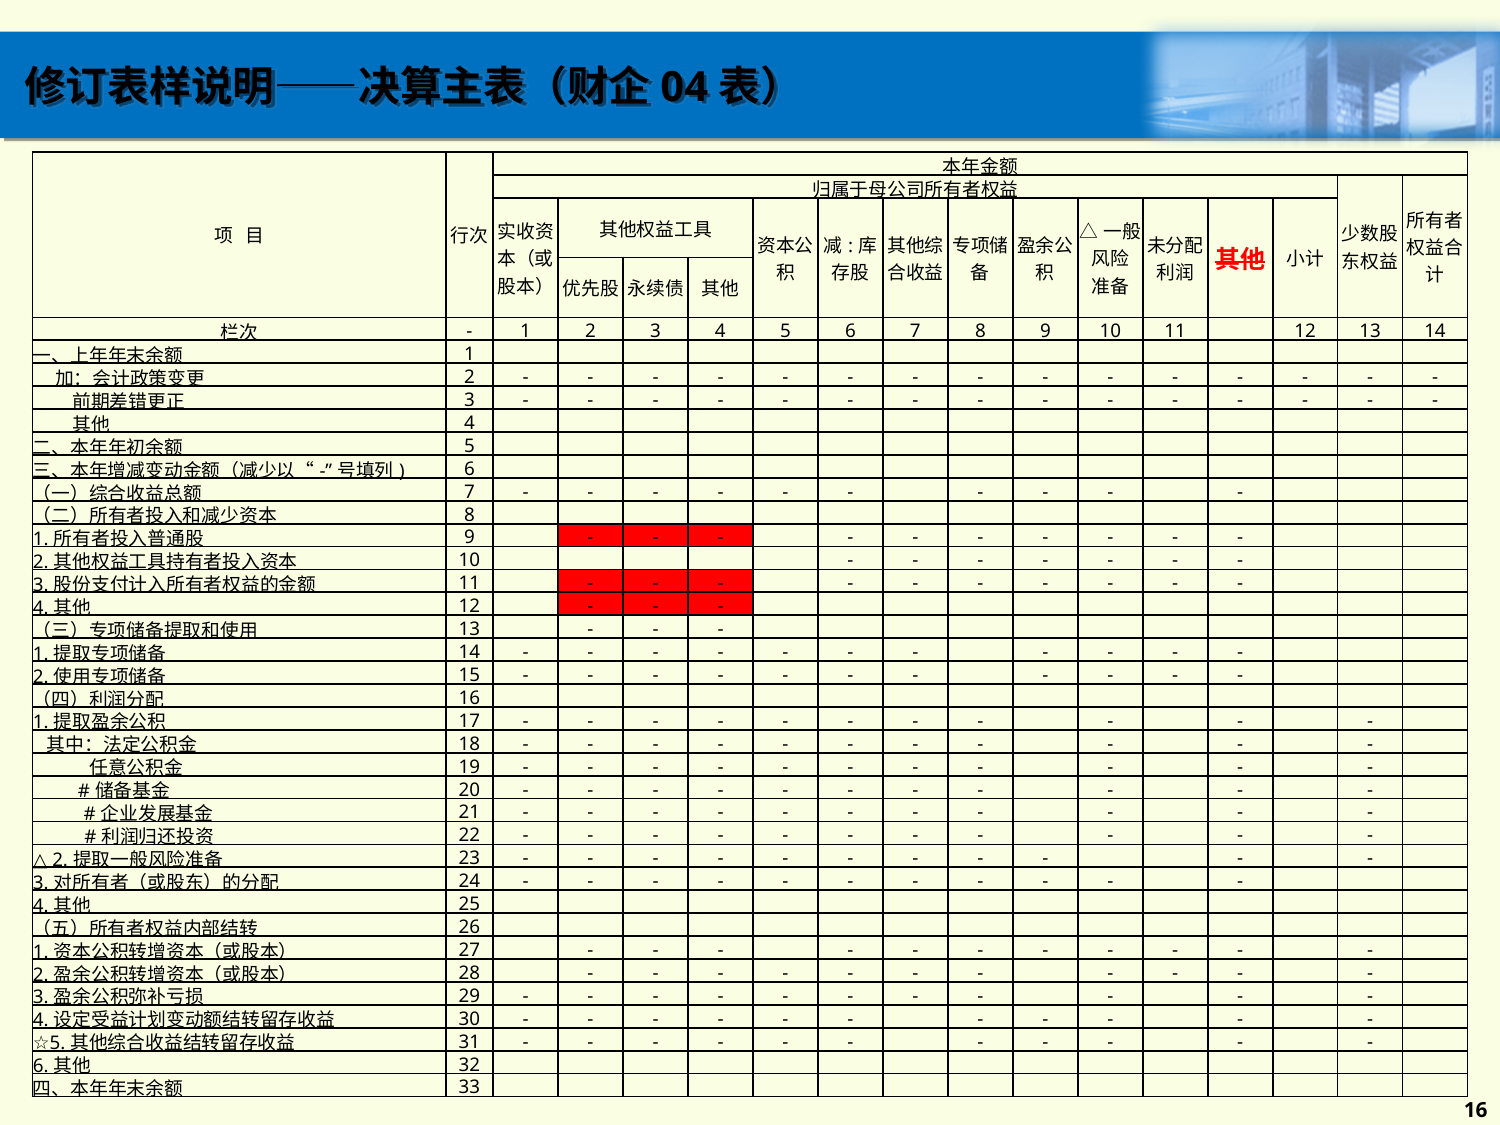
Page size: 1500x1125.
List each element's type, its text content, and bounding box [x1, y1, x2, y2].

table_cell - [1338, 754, 1402, 775]
table_cell [1209, 318, 1272, 339]
table_cell - [689, 845, 752, 866]
table_cell [884, 479, 947, 500]
table_cell - [1209, 731, 1272, 752]
table_cell - [689, 616, 752, 637]
table_cell - [1338, 822, 1402, 844]
table_cell - [559, 525, 622, 546]
table_cell 2 [559, 318, 622, 339]
table_cell - [689, 1029, 752, 1050]
table_cell - [1079, 479, 1142, 500]
table_cell [1079, 845, 1142, 866]
table_cell [1014, 983, 1077, 1004]
table_cell [1338, 891, 1402, 912]
table_cell [494, 456, 557, 477]
table_cell [949, 410, 1012, 431]
table_cell - [1014, 662, 1077, 683]
table_cell [1144, 341, 1207, 362]
table_cell 31 [447, 1029, 492, 1050]
table_cell [559, 685, 622, 706]
table_cell [1144, 502, 1207, 523]
table_cell [1209, 891, 1272, 912]
table_cell - [1079, 868, 1142, 889]
table_cell - [754, 868, 817, 889]
table_cell - [624, 1029, 687, 1050]
table_cell [689, 547, 752, 569]
table_cell [1403, 639, 1467, 660]
table_cell [1144, 479, 1207, 500]
table_cell [494, 433, 557, 454]
table_cell 优先股 [559, 258, 622, 317]
table_cell 18 [447, 731, 492, 752]
table_cell - [754, 639, 817, 660]
table_cell 23 [447, 845, 492, 866]
table_cell [1338, 1052, 1402, 1073]
table_cell - [559, 731, 622, 752]
table_cell 7 [884, 318, 947, 339]
table_cell [1274, 479, 1337, 500]
table_cell [559, 1052, 622, 1073]
table_cell - [1079, 639, 1142, 660]
table_cell - [559, 593, 622, 614]
table_cell [624, 433, 687, 454]
table_cell [1274, 891, 1337, 912]
table_cell - [624, 593, 687, 614]
table_cell - [949, 937, 1012, 958]
table_cell [1274, 639, 1337, 660]
table_cell - [494, 822, 557, 844]
table_cell - [1209, 960, 1272, 981]
table_cell [1338, 868, 1402, 889]
table_cell [559, 456, 622, 477]
table_cell [1403, 960, 1467, 981]
table_cell [819, 914, 882, 935]
table_cell - [884, 570, 947, 591]
table_cell [1338, 410, 1402, 431]
table_cell [1274, 1074, 1337, 1096]
table_cell 其他 [33, 410, 445, 431]
table_cell 11 [447, 570, 492, 591]
table_cell [1079, 502, 1142, 523]
table_cell [1209, 593, 1272, 614]
table_cell 16 [447, 685, 492, 706]
table_cell [624, 1074, 687, 1096]
table_cell [754, 593, 817, 614]
table_cell 三、本年增减变动金额（减少以“-”号填列) [33, 456, 445, 477]
table_cell - [819, 983, 882, 1004]
table_cell [1209, 1074, 1272, 1096]
table_cell [1014, 731, 1077, 752]
table_cell [1079, 456, 1142, 477]
table_cell - [494, 1006, 557, 1027]
table_cell [1338, 525, 1402, 546]
table_cell [754, 410, 817, 431]
table_cell 其他综合收益 [884, 199, 947, 317]
table_cell - [689, 868, 752, 889]
table_cell - [1079, 1029, 1142, 1050]
table_cell - [1403, 364, 1467, 385]
table_cell - [559, 479, 622, 500]
table_cell - [1338, 960, 1402, 981]
table_cell - [884, 754, 947, 775]
table_cell - [1014, 570, 1077, 591]
table_header 本年金额 [494, 153, 1467, 174]
table_cell 任意公积金 [33, 754, 445, 775]
table_cell [884, 1029, 947, 1050]
table_cell - [1014, 639, 1077, 660]
table_cell [754, 525, 817, 546]
table_cell [624, 410, 687, 431]
table_cell [689, 1052, 752, 1073]
table_cell - [1209, 845, 1272, 866]
table_cell 其他 [689, 258, 752, 317]
table_cell [1403, 616, 1467, 637]
table_cell [494, 547, 557, 569]
table_cell [1144, 914, 1207, 935]
title 修订表样说明——决算主表（财企04表） [9, 52, 1136, 255]
table_cell [1403, 868, 1467, 889]
table_cell - [1338, 845, 1402, 866]
table_cell [689, 433, 752, 454]
table_cell - [559, 777, 622, 798]
table_cell △ 2.提取一般风险准备 [33, 845, 445, 866]
table_cell [1403, 570, 1467, 591]
table_cell - [559, 1006, 622, 1027]
table_cell - [494, 845, 557, 866]
table_cell 27 [447, 937, 492, 958]
table_cell [1274, 593, 1337, 614]
table_cell - [559, 799, 622, 821]
table_cell [1403, 777, 1467, 798]
table_cell - [949, 868, 1012, 889]
table_cell - [689, 937, 752, 958]
table_cell - [1144, 937, 1207, 958]
table_cell [494, 937, 557, 958]
table_cell [1403, 685, 1467, 706]
table_cell [1274, 822, 1337, 844]
table_cell - [819, 960, 882, 981]
table_cell - [754, 754, 817, 775]
table_cell - [1338, 937, 1402, 958]
table_cell 15 [447, 662, 492, 683]
table_cell - [689, 387, 752, 408]
table_cell - [624, 708, 687, 729]
table_cell [949, 662, 1012, 683]
table_cell [624, 456, 687, 477]
table_cell 30 [447, 1006, 492, 1027]
table_cell [1079, 891, 1142, 912]
table_cell [754, 1052, 817, 1073]
table_cell 3.盈余公积弥补亏损 [33, 983, 445, 1004]
table_cell 4.设定受益计划变动额结转留存收益 [33, 1006, 445, 1027]
table_cell - [689, 822, 752, 844]
table_cell - [689, 799, 752, 821]
table_cell - [1338, 364, 1402, 385]
table_cell - [559, 639, 622, 660]
table_cell - [819, 364, 882, 385]
table_cell - [689, 479, 752, 500]
table_cell - [559, 662, 622, 683]
table_cell - [819, 547, 882, 569]
table_cell - [1079, 1006, 1142, 1027]
table_cell 33 [447, 1074, 492, 1096]
table_cell [1403, 410, 1467, 431]
table_cell - [1014, 547, 1077, 569]
table_cell - [884, 364, 947, 385]
table_cell - [559, 364, 622, 385]
table_cell - [689, 983, 752, 1004]
table_cell 25 [447, 891, 492, 912]
table_cell 永续债 [624, 258, 687, 317]
table_cell [1403, 914, 1467, 935]
table_cell - [819, 777, 882, 798]
table_cell - [559, 387, 622, 408]
table_cell [1144, 1074, 1207, 1096]
table_cell [494, 960, 557, 981]
table_cell - [689, 662, 752, 683]
table_cell - [1209, 868, 1272, 889]
table_cell - [559, 960, 622, 981]
table_cell 29 [447, 983, 492, 1004]
table_cell - [624, 822, 687, 844]
table_cell [754, 502, 817, 523]
table_cell [1014, 799, 1077, 821]
table_cell 2.其他权益工具持有者投入资本 [33, 547, 445, 569]
table_cell [1014, 410, 1077, 431]
table_cell [624, 341, 687, 362]
table_cell [1144, 845, 1207, 866]
table_cell 前期差错更正 [33, 387, 445, 408]
table_cell [1274, 547, 1337, 569]
table_cell - [624, 937, 687, 958]
table_cell - [1144, 639, 1207, 660]
table_cell [1403, 731, 1467, 752]
table_cell 5 [754, 318, 817, 339]
table_cell 4 [447, 410, 492, 431]
table_cell - [1014, 364, 1077, 385]
table_cell - [1338, 731, 1402, 752]
table_cell - [689, 639, 752, 660]
table_cell - [1014, 1006, 1077, 1027]
table_cell [819, 502, 882, 523]
table_cell [884, 1006, 947, 1027]
table_cell [819, 685, 882, 706]
table_cell - [884, 799, 947, 821]
table_cell - [819, 662, 882, 683]
table_cell - [689, 593, 752, 614]
table_cell [1079, 410, 1142, 431]
table_cell [1338, 1074, 1402, 1096]
table_cell - [1079, 937, 1142, 958]
table_cell - [949, 570, 1012, 591]
table_cell [754, 341, 817, 362]
table_cell [1338, 479, 1402, 500]
table_cell - [1079, 731, 1142, 752]
table_cell [624, 547, 687, 569]
table_cell （三）专项储备提取和使用 [33, 616, 445, 637]
table_cell 10 [447, 547, 492, 569]
table_cell - [884, 983, 947, 1004]
table_cell △一般 风险 准备 [1079, 199, 1142, 317]
table_cell [1338, 593, 1402, 614]
table_cell - [1338, 387, 1402, 408]
table_cell [1274, 845, 1337, 866]
table_cell [1079, 593, 1142, 614]
table_cell - [1209, 799, 1272, 821]
table_cell [1274, 525, 1337, 546]
table_cell [754, 685, 817, 706]
table_cell - [689, 570, 752, 591]
table_cell [1014, 891, 1077, 912]
table_cell [1403, 525, 1467, 546]
table_cell [559, 433, 622, 454]
table_cell - [884, 547, 947, 569]
table_cell [494, 341, 557, 362]
table_cell [1144, 410, 1207, 431]
table_cell [689, 410, 752, 431]
table_cell - [819, 868, 882, 889]
table_cell - [754, 1006, 817, 1027]
table_cell [1014, 685, 1077, 706]
table_cell [1274, 616, 1337, 637]
table_cell 1.所有者投入普通股 [33, 525, 445, 546]
table_cell [884, 593, 947, 614]
table_cell [1079, 616, 1142, 637]
table_cell [1209, 410, 1272, 431]
table_cell - [819, 822, 882, 844]
table_cell 32 [447, 1052, 492, 1073]
table_cell - [754, 983, 817, 1004]
table_cell [884, 456, 947, 477]
table_cell 17 [447, 708, 492, 729]
table_cell - [1403, 387, 1467, 408]
table_cell 其他权益工具 [559, 199, 752, 257]
table_cell - [559, 708, 622, 729]
table_cell - [1209, 983, 1272, 1004]
table_cell [1209, 1052, 1272, 1073]
table_cell - [494, 662, 557, 683]
table_cell [1403, 1052, 1467, 1073]
table_cell [1338, 914, 1402, 935]
table_cell [1014, 1052, 1077, 1073]
table_cell 2 [447, 364, 492, 385]
table_cell - [949, 777, 1012, 798]
table_cell - [884, 960, 947, 981]
table_cell [559, 1074, 622, 1096]
table_cell 28 [447, 960, 492, 981]
table_cell [1144, 868, 1207, 889]
table_cell - [624, 799, 687, 821]
table_cell [1014, 914, 1077, 935]
table_cell [1014, 1074, 1077, 1096]
table_cell [949, 616, 1012, 637]
table_cell [1338, 639, 1402, 660]
table_cell [884, 341, 947, 362]
table_cell - [689, 525, 752, 546]
table_cell 其中：法定公积金 [33, 731, 445, 752]
table_cell [949, 456, 1012, 477]
table_cell - [884, 708, 947, 729]
table_cell - [754, 662, 817, 683]
table_cell - [1079, 547, 1142, 569]
table_cell - [559, 616, 622, 637]
table_cell 3.对所有者（或股东）的分配 [33, 868, 445, 889]
table_cell [1144, 1006, 1207, 1027]
table_cell [819, 456, 882, 477]
table_cell - [884, 777, 947, 798]
table_cell - [819, 1006, 882, 1027]
table_cell - [949, 845, 1012, 866]
table_cell - [1079, 822, 1142, 844]
table_cell [1274, 570, 1337, 591]
table_cell - [624, 845, 687, 866]
table_cell - [559, 754, 622, 775]
table_cell （四）利润分配 [33, 685, 445, 706]
table_cell [754, 914, 817, 935]
table_cell [1338, 433, 1402, 454]
table_cell #利润归还投资 [33, 822, 445, 844]
table_cell [1274, 754, 1337, 775]
table_cell [689, 685, 752, 706]
table_cell [494, 525, 557, 546]
table_cell 1 [447, 341, 492, 362]
table_cell [1014, 502, 1077, 523]
table_cell （五）所有者权益内部结转 [33, 914, 445, 935]
table_cell - [884, 639, 947, 660]
table_cell [1209, 433, 1272, 454]
table_cell - [689, 1006, 752, 1027]
table_cell [1209, 502, 1272, 523]
table_cell [689, 914, 752, 935]
table_cell 4.其他 [33, 593, 445, 614]
table_cell [1403, 502, 1467, 523]
table_cell - [624, 777, 687, 798]
table_cell 二、本年年初余额 [33, 433, 445, 454]
table_cell 栏次 [33, 318, 445, 339]
table_cell [884, 685, 947, 706]
table_cell 4.其他 [33, 891, 445, 912]
table_cell - [949, 1006, 1012, 1027]
table_cell - [494, 777, 557, 798]
table_cell 所有者权益合计 [1403, 176, 1467, 317]
table_cell - [624, 525, 687, 546]
table_cell [1338, 662, 1402, 683]
table_cell [1403, 456, 1467, 477]
table_cell [1274, 708, 1337, 729]
table_cell 盈余公积 [1014, 199, 1077, 317]
table_cell 6 [819, 318, 882, 339]
table_cell - [624, 754, 687, 775]
table_cell 14 [1403, 318, 1467, 339]
table_cell - [1209, 1029, 1272, 1050]
table_cell - [1274, 364, 1337, 385]
table_cell - [689, 777, 752, 798]
table_cell [819, 341, 882, 362]
table_cell - [949, 822, 1012, 844]
table_cell [1403, 799, 1467, 821]
table_cell 实收资本（或股本） [494, 199, 557, 317]
table_cell [1403, 593, 1467, 614]
table_cell [949, 341, 1012, 362]
table_cell [1144, 731, 1207, 752]
table_cell - [1209, 662, 1272, 683]
table_cell - [1079, 754, 1142, 775]
table_cell [949, 433, 1012, 454]
table_cell 26 [447, 914, 492, 935]
table_cell - [559, 1029, 622, 1050]
table_cell 专项储备 [949, 199, 1012, 317]
table_cell [1014, 456, 1077, 477]
table_cell [689, 502, 752, 523]
table_cell [1144, 822, 1207, 844]
table_cell - [494, 799, 557, 821]
table_cell [754, 891, 817, 912]
table_cell [884, 616, 947, 637]
table_cell - [689, 960, 752, 981]
table_cell [1144, 754, 1207, 775]
table_cell [624, 891, 687, 912]
table_cell [624, 502, 687, 523]
table_cell [689, 891, 752, 912]
table_cell 21 [447, 799, 492, 821]
table_cell - [1209, 387, 1272, 408]
table_cell [559, 914, 622, 935]
table_cell - [624, 983, 687, 1004]
table_cell 归属于母公司所有者权益 [494, 176, 1337, 197]
table_cell [754, 456, 817, 477]
table_cell - [1338, 983, 1402, 1004]
table_cell [949, 1074, 1012, 1096]
table_cell - [1338, 1029, 1402, 1050]
table_cell [884, 433, 947, 454]
table_cell - [754, 708, 817, 729]
table_cell - [819, 799, 882, 821]
table_cell 8 [949, 318, 1012, 339]
table_cell - [754, 364, 817, 385]
table_cell 其他 [1209, 199, 1272, 317]
table_cell - [447, 318, 492, 339]
table_cell [1144, 593, 1207, 614]
table_cell - [1209, 570, 1272, 591]
table_cell [949, 639, 1012, 660]
table_cell [624, 914, 687, 935]
table_cell [819, 891, 882, 912]
table_cell [1274, 960, 1337, 981]
table_cell 24 [447, 868, 492, 889]
table_cell [689, 456, 752, 477]
table_cell - [1209, 708, 1272, 729]
table_cell - [884, 731, 947, 752]
table_cell [1014, 754, 1077, 775]
table_cell - [494, 983, 557, 1004]
table_cell - [949, 708, 1012, 729]
table_cell - [1209, 364, 1272, 385]
table_cell - [1338, 799, 1402, 821]
table_cell [1274, 914, 1337, 935]
table_cell - [494, 479, 557, 500]
table_cell [494, 502, 557, 523]
table_cell [1144, 433, 1207, 454]
table_header 项 目 [33, 153, 445, 317]
table_cell - [1079, 708, 1142, 729]
table_cell [1209, 914, 1272, 935]
table_cell - [494, 754, 557, 775]
table_cell - [1209, 1006, 1272, 1027]
table_cell [1274, 433, 1337, 454]
table_cell 14 [447, 639, 492, 660]
table_cell - [559, 570, 622, 591]
table_cell 一、上年年末余额 [33, 341, 445, 362]
table_cell - [559, 937, 622, 958]
table_cell 小计 [1274, 199, 1337, 317]
table_cell 1.资本公积转增资本（或股本） [33, 937, 445, 958]
table_cell [1403, 341, 1467, 362]
table_cell [1338, 685, 1402, 706]
table_cell - [1014, 1029, 1077, 1050]
table_cell [754, 616, 817, 637]
table_cell [754, 433, 817, 454]
table_cell [1079, 433, 1142, 454]
table_cell 12 [1274, 318, 1337, 339]
table_cell - [949, 960, 1012, 981]
table_cell [1209, 685, 1272, 706]
picture [1136, 14, 1500, 153]
table_cell [1014, 822, 1077, 844]
table_cell （一）综合收益总额 [33, 479, 445, 500]
table_cell - [1338, 708, 1402, 729]
table_cell [1274, 662, 1337, 683]
table_cell 1 [494, 318, 557, 339]
table_cell [1403, 479, 1467, 500]
table_cell - [494, 639, 557, 660]
table_cell - [624, 868, 687, 889]
table_cell - [1338, 1006, 1402, 1027]
table_cell - [559, 822, 622, 844]
table_cell - [494, 364, 557, 385]
table_cell - [949, 547, 1012, 569]
table_cell [689, 341, 752, 362]
table_cell - [949, 364, 1012, 385]
table_cell 2.使用专项储备 [33, 662, 445, 683]
table_cell [494, 1052, 557, 1073]
table_cell - [624, 662, 687, 683]
table_cell [1014, 433, 1077, 454]
table_cell - [494, 387, 557, 408]
table_cell - [559, 868, 622, 889]
table_cell [559, 547, 622, 569]
table_cell [1079, 1052, 1142, 1073]
table_cell - [754, 777, 817, 798]
text_box 16 [1412, 1089, 1500, 1125]
table_cell - [1014, 525, 1077, 546]
table_cell [1274, 456, 1337, 477]
table_cell - [949, 983, 1012, 1004]
table_cell [1403, 1029, 1467, 1050]
table_cell [494, 410, 557, 431]
table_cell [949, 593, 1012, 614]
table_cell - [884, 845, 947, 866]
table_cell 20 [447, 777, 492, 798]
table_cell 减:库存股 [819, 199, 882, 317]
table_cell [494, 570, 557, 591]
table_cell [949, 1052, 1012, 1073]
table_cell - [1014, 479, 1077, 500]
table_cell [1403, 708, 1467, 729]
table_cell [1014, 341, 1077, 362]
table_cell - [1144, 525, 1207, 546]
table_cell 3 [447, 387, 492, 408]
table_cell 5 [447, 433, 492, 454]
table_cell [1274, 410, 1337, 431]
table_cell - [1144, 662, 1207, 683]
table_cell [1338, 341, 1402, 362]
table_cell [1079, 341, 1142, 362]
table_cell [884, 502, 947, 523]
table_cell [1403, 891, 1467, 912]
table_cell [1338, 456, 1402, 477]
table_cell - [1079, 525, 1142, 546]
table_cell 12 [447, 593, 492, 614]
table_cell [1403, 983, 1467, 1004]
table_cell [559, 341, 622, 362]
table_cell [884, 914, 947, 935]
table_cell - [754, 1029, 817, 1050]
table_cell 2.盈余公积转增资本（或股本） [33, 960, 445, 981]
table_cell - [884, 937, 947, 958]
table_cell [1274, 777, 1337, 798]
table_cell [1209, 341, 1272, 362]
table_cell - [624, 639, 687, 660]
table_cell [1144, 799, 1207, 821]
table_cell [1014, 777, 1077, 798]
table_cell - [884, 868, 947, 889]
table_cell - [689, 754, 752, 775]
table_cell - [1079, 960, 1142, 981]
table_cell [1274, 731, 1337, 752]
table_cell [819, 410, 882, 431]
table_cell [1274, 799, 1337, 821]
table_cell [1403, 662, 1467, 683]
table_cell [689, 1074, 752, 1096]
table_cell 13 [1338, 318, 1402, 339]
table_cell - [819, 479, 882, 500]
table_cell - [1014, 845, 1077, 866]
table_cell - [1014, 387, 1077, 408]
table_cell 未分配利润 [1144, 199, 1207, 317]
table_cell [1144, 891, 1207, 912]
table_cell - [1144, 547, 1207, 569]
table_cell [884, 410, 947, 431]
table_cell 1.提取盈余公积 [33, 708, 445, 729]
table_cell #储备基金 [33, 777, 445, 798]
table_cell [949, 685, 1012, 706]
table_cell [1209, 456, 1272, 477]
table_cell - [1274, 387, 1337, 408]
table_cell - [1209, 479, 1272, 500]
table_cell [494, 593, 557, 614]
table_cell 加：会计政策变更 [33, 364, 445, 385]
table_cell - [754, 960, 817, 981]
table_cell - [494, 731, 557, 752]
table_cell - [1209, 937, 1272, 958]
table_cell - [1209, 777, 1272, 798]
table_cell [1144, 1029, 1207, 1050]
table_cell - [884, 525, 947, 546]
table_cell - [1079, 777, 1142, 798]
table_cell - [1014, 868, 1077, 889]
table_cell [884, 1074, 947, 1096]
table_cell [819, 616, 882, 637]
table_cell [1403, 754, 1467, 775]
table_cell 6.其他 [33, 1052, 445, 1073]
table_cell [1014, 708, 1077, 729]
table_cell [819, 1074, 882, 1096]
table_cell - [624, 387, 687, 408]
table_cell 四、本年年末余额 [33, 1074, 445, 1096]
table_cell - [1079, 570, 1142, 591]
table_cell [1079, 914, 1142, 935]
table_cell [1403, 845, 1467, 866]
table_cell （二）所有者投入和减少资本 [33, 502, 445, 523]
table_cell - [689, 364, 752, 385]
table_cell [1274, 685, 1337, 706]
table_cell 10 [1079, 318, 1142, 339]
table_cell 3.股份支付计入所有者权益的金额 [33, 570, 445, 591]
table_cell 少数股东权益 [1338, 176, 1402, 317]
table_cell [819, 433, 882, 454]
table_cell 4 [689, 318, 752, 339]
table_cell - [949, 754, 1012, 775]
table_cell [754, 570, 817, 591]
table_cell - [819, 387, 882, 408]
table_cell [1014, 960, 1077, 981]
table_cell - [819, 639, 882, 660]
table_cell - [754, 799, 817, 821]
table_cell [1274, 341, 1337, 362]
table_cell - [1209, 822, 1272, 844]
table_cell - [754, 822, 817, 844]
table_cell - [1209, 639, 1272, 660]
table_cell - [819, 754, 882, 775]
table_cell [1274, 1052, 1337, 1073]
table_cell - [819, 731, 882, 752]
table_cell - [1144, 364, 1207, 385]
table_cell [1403, 1074, 1467, 1096]
table_cell [1338, 502, 1402, 523]
table_cell [1014, 593, 1077, 614]
table_cell - [1209, 754, 1272, 775]
table_cell - [754, 479, 817, 500]
table_cell [819, 593, 882, 614]
table_cell [819, 1052, 882, 1073]
table_cell [559, 891, 622, 912]
table_cell - [1079, 662, 1142, 683]
table_cell - [819, 1029, 882, 1050]
table_cell [949, 891, 1012, 912]
table_cell - [624, 570, 687, 591]
table_cell 13 [447, 616, 492, 637]
table_cell - [949, 525, 1012, 546]
table_cell [1338, 547, 1402, 569]
table_cell - [819, 937, 882, 958]
table_cell - [1338, 777, 1402, 798]
table_cell - [1079, 799, 1142, 821]
table_cell [494, 1074, 557, 1096]
table_cell [624, 685, 687, 706]
table_cell - [1209, 547, 1272, 569]
table_cell - [1209, 525, 1272, 546]
table_cell [1079, 685, 1142, 706]
table_cell - [494, 1029, 557, 1050]
table_cell [1338, 570, 1402, 591]
table_header 行次 [447, 153, 492, 317]
table_cell [624, 1052, 687, 1073]
table_cell [1144, 685, 1207, 706]
table_cell [1274, 502, 1337, 523]
table_cell [494, 891, 557, 912]
table_cell - [949, 387, 1012, 408]
table_cell [1144, 616, 1207, 637]
table_cell - [494, 868, 557, 889]
table_cell [754, 547, 817, 569]
table_cell - [689, 731, 752, 752]
table_cell - [624, 479, 687, 500]
table_cell [884, 1052, 947, 1073]
table_cell - [884, 822, 947, 844]
table_cell ☆5.其他综合收益结转留存收益 [33, 1029, 445, 1050]
table_cell 资本公积 [754, 199, 817, 317]
table_cell - [1079, 364, 1142, 385]
table_cell [1144, 708, 1207, 729]
table_cell [949, 914, 1012, 935]
table_cell - [494, 708, 557, 729]
table_cell - [624, 1006, 687, 1027]
table_cell [1274, 1006, 1337, 1027]
table_cell [1209, 616, 1272, 637]
table_cell - [559, 845, 622, 866]
table_cell 3 [624, 318, 687, 339]
table_cell 9 [1014, 318, 1077, 339]
table_cell - [949, 799, 1012, 821]
table_cell - [754, 845, 817, 866]
table_cell - [754, 387, 817, 408]
table_cell - [884, 662, 947, 683]
table_cell - [949, 1029, 1012, 1050]
table_cell [1274, 937, 1337, 958]
table_cell - [1079, 387, 1142, 408]
table_cell - [689, 708, 752, 729]
table_cell - [819, 845, 882, 866]
table_cell - [754, 731, 817, 752]
table_cell - [624, 731, 687, 752]
table_cell [559, 410, 622, 431]
table_cell - [624, 616, 687, 637]
table_cell 22 [447, 822, 492, 844]
table_cell [559, 502, 622, 523]
table_cell [1144, 983, 1207, 1004]
table_cell - [1144, 387, 1207, 408]
table_cell 6 [447, 456, 492, 477]
table_cell 9 [447, 525, 492, 546]
table_cell [1403, 1006, 1467, 1027]
table_cell [1274, 983, 1337, 1004]
table_cell [1403, 547, 1467, 569]
table_cell - [624, 364, 687, 385]
table_cell 11 [1144, 318, 1207, 339]
table_cell [1338, 616, 1402, 637]
table_cell 19 [447, 754, 492, 775]
table_cell - [819, 525, 882, 546]
table_cell [884, 891, 947, 912]
table_cell [1014, 616, 1077, 637]
table_cell - [819, 570, 882, 591]
table_cell [1274, 1029, 1337, 1050]
table_cell [754, 1074, 817, 1096]
table_cell [1144, 777, 1207, 798]
table_cell [494, 616, 557, 637]
table_cell - [1144, 960, 1207, 981]
table_cell - [819, 708, 882, 729]
table_cell 8 [447, 502, 492, 523]
table_cell - [624, 960, 687, 981]
table_cell [494, 914, 557, 935]
table_cell - [884, 387, 947, 408]
table_cell - [1144, 570, 1207, 591]
table_cell [754, 937, 817, 958]
table_cell - [1014, 937, 1077, 958]
table_cell [1403, 937, 1467, 958]
table_cell 7 [447, 479, 492, 500]
table_cell - [949, 731, 1012, 752]
table_cell #企业发展基金 [33, 799, 445, 821]
table_cell - [949, 479, 1012, 500]
table_cell [1079, 1074, 1142, 1096]
table_cell [494, 685, 557, 706]
table_cell [1403, 822, 1467, 844]
table_cell - [559, 983, 622, 1004]
table_cell [949, 502, 1012, 523]
table_cell - [1079, 983, 1142, 1004]
table_cell 1.提取专项储备 [33, 639, 445, 660]
table_cell [1403, 433, 1467, 454]
table_cell [1274, 868, 1337, 889]
table_cell [1144, 456, 1207, 477]
table_cell [1144, 1052, 1207, 1073]
